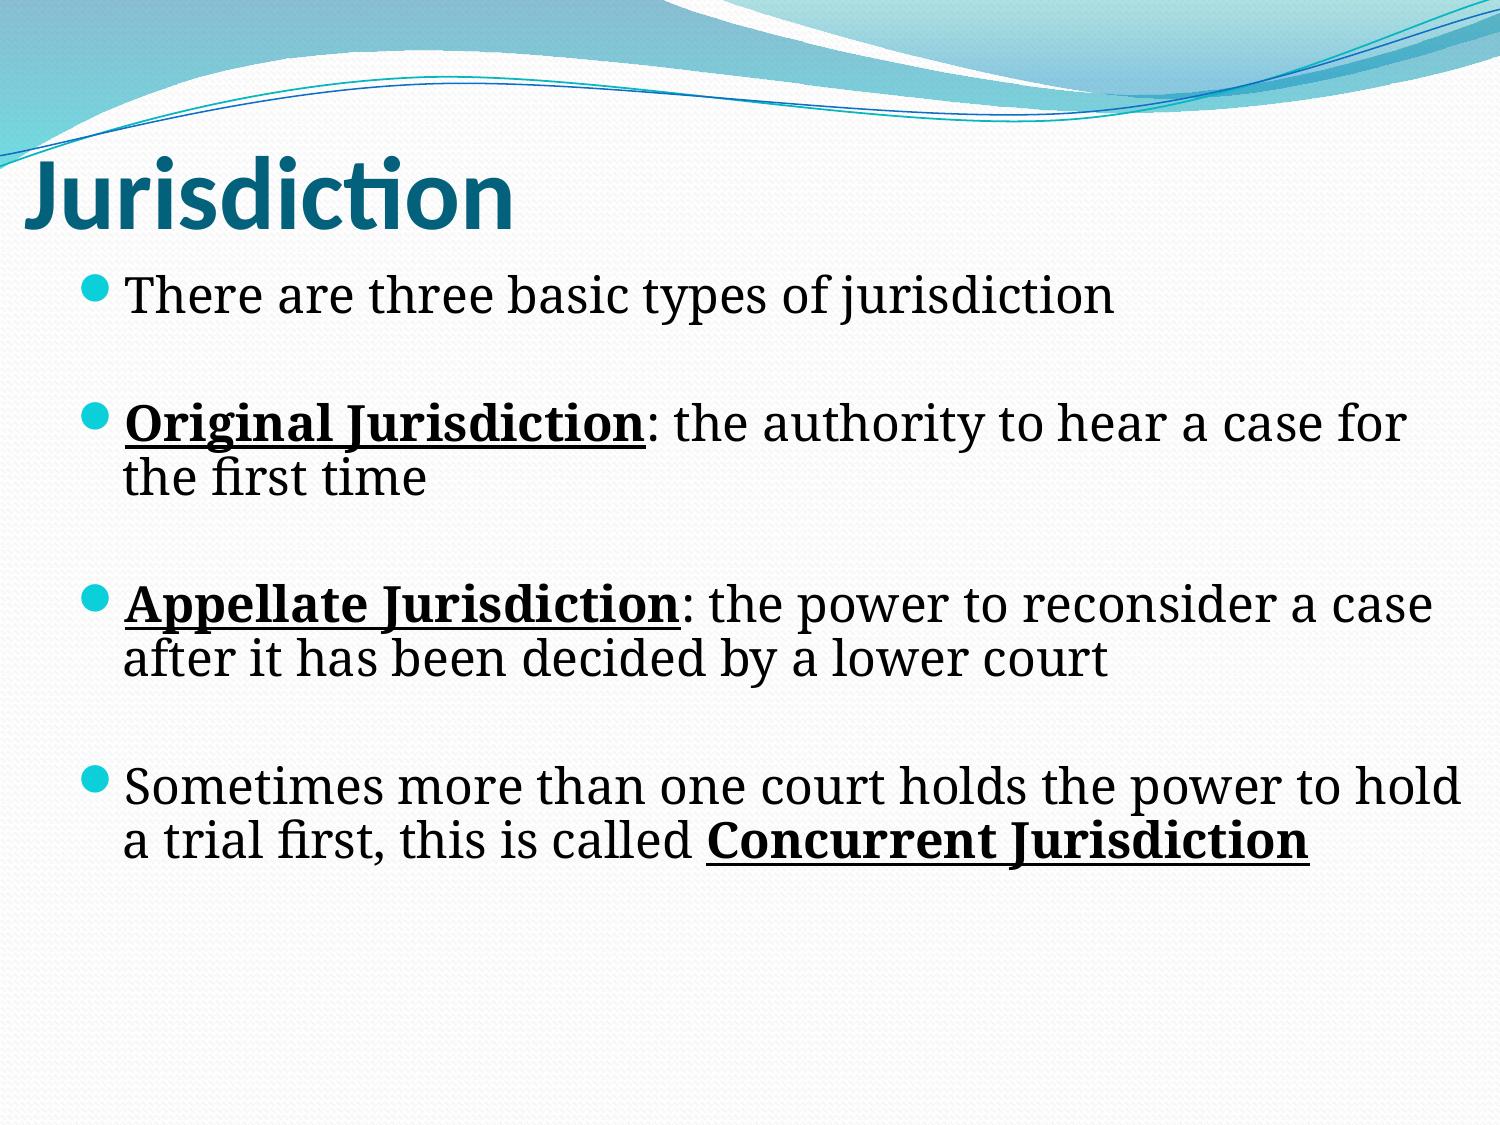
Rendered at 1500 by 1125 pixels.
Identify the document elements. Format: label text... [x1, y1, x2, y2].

list There are three basic types of jurisdiction Original Jurisdiction: the authority to hear a case for the first time Appellate Jurisdiction: the power to reconsider a case after it has been decided by a lower court Sometimes more than one court holds the power to hold a trial first, this is called Concurrent Jurisdiction [62, 262, 1500, 1050]
title Jurisdiction [24, 62, 1375, 250]
